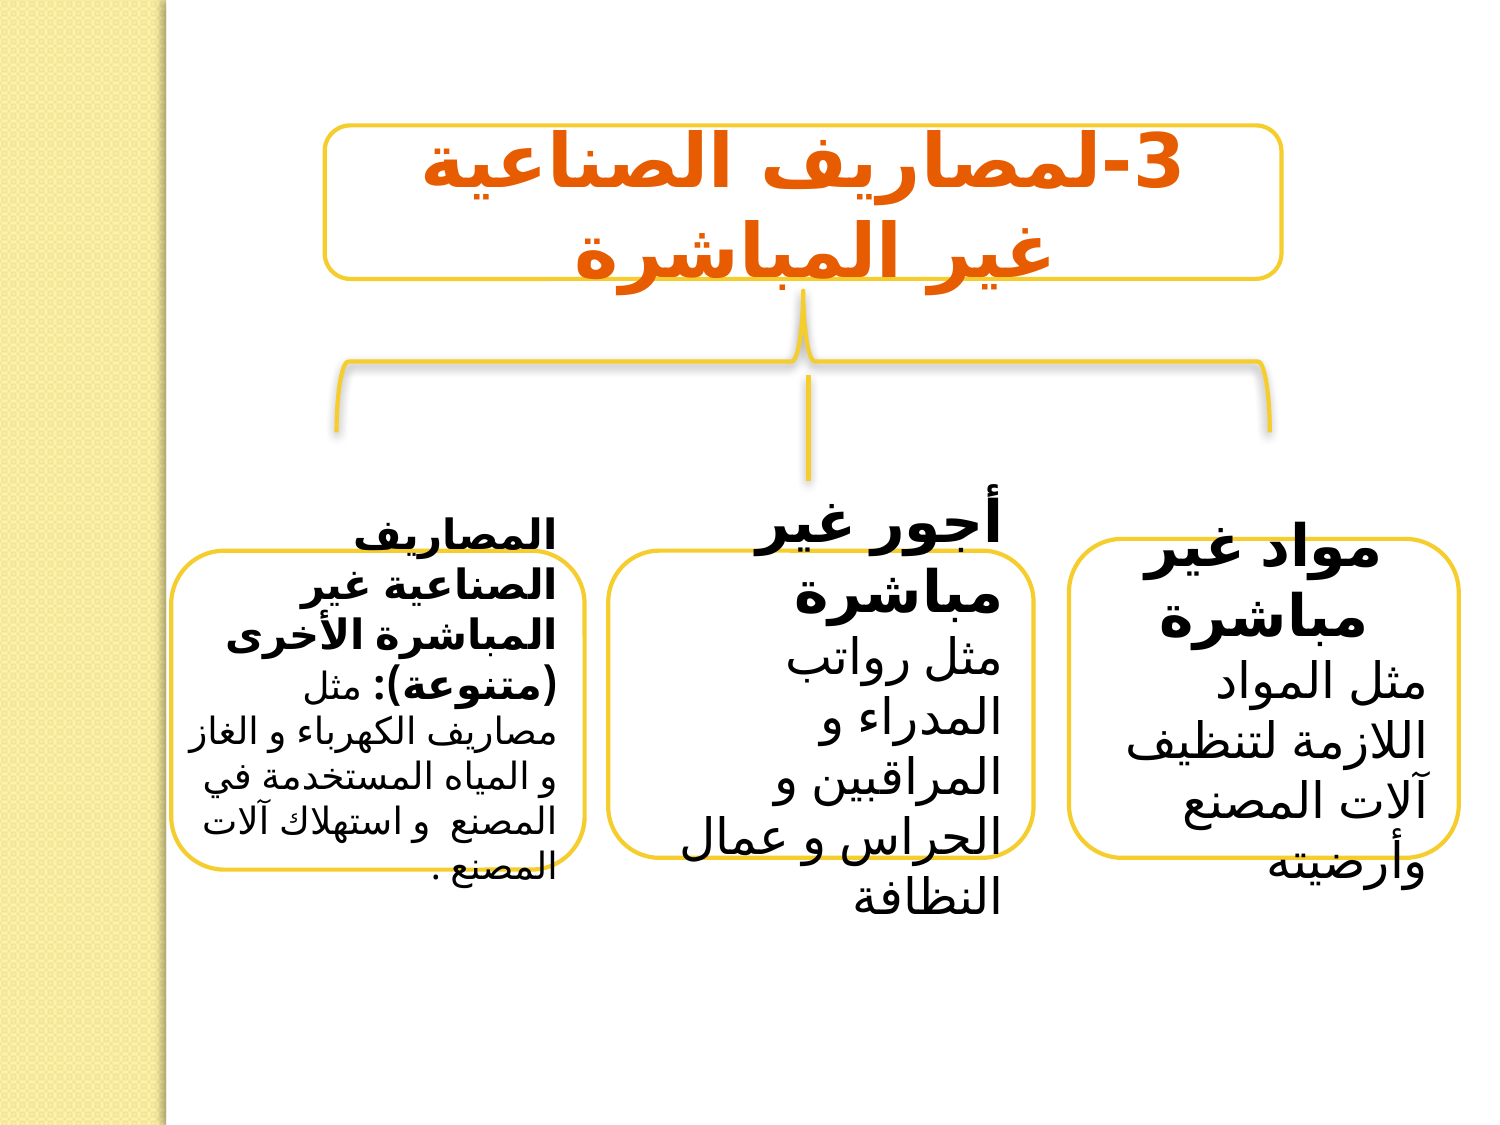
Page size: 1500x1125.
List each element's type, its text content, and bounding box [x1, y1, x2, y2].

text_box المصاريف الصناعية غير المباشرة الأخرى (متنوعة): مثل مصاريف الكهرباء و الغاز و المياه المستخدمة في المصنع و استهلاك آلات المصنع . [159, 499, 573, 895]
text_box [573, 567, 587, 853]
text_box [334, 288, 1272, 433]
text_box مواد غير مباشرة مثل المواد اللازمة لتنظيف آلات المصنع وأرضيته [1066, 536, 1461, 860]
text_box أجور غير مباشرة مثل رواتب المدراء و المراقبين و الحراس و عمال النظافة [606, 548, 1036, 860]
text_box 3-لمصاريف الصناعية غير المباشرة [322, 123, 1284, 282]
